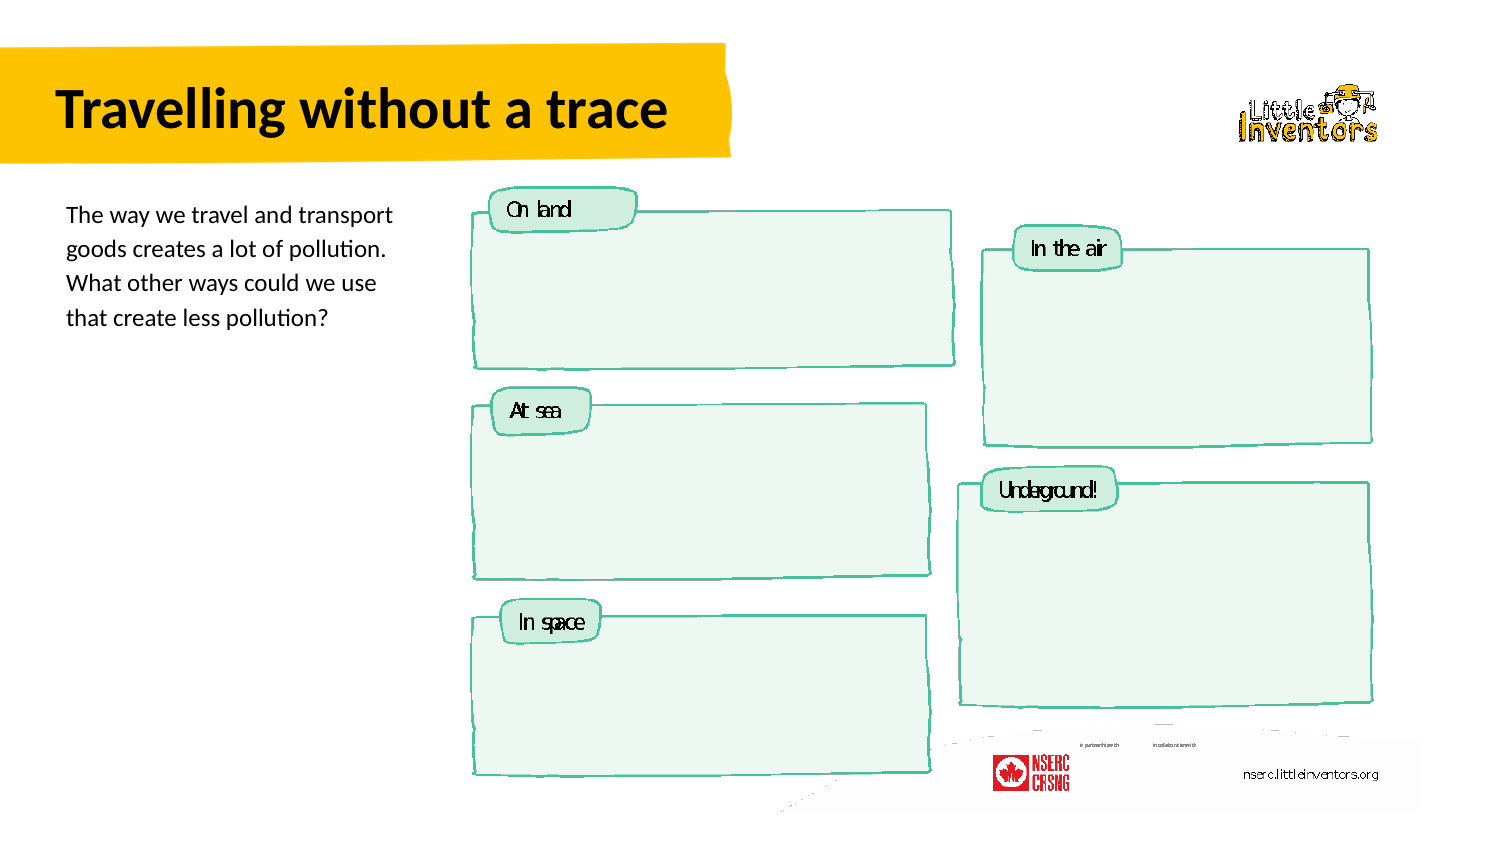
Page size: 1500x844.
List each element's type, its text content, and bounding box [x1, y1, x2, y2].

picture [0, 38, 1420, 812]
text_box The way we travel and transport goods creates a lot of pollution. What other ways could we use that create less pollution? [51, 178, 430, 472]
